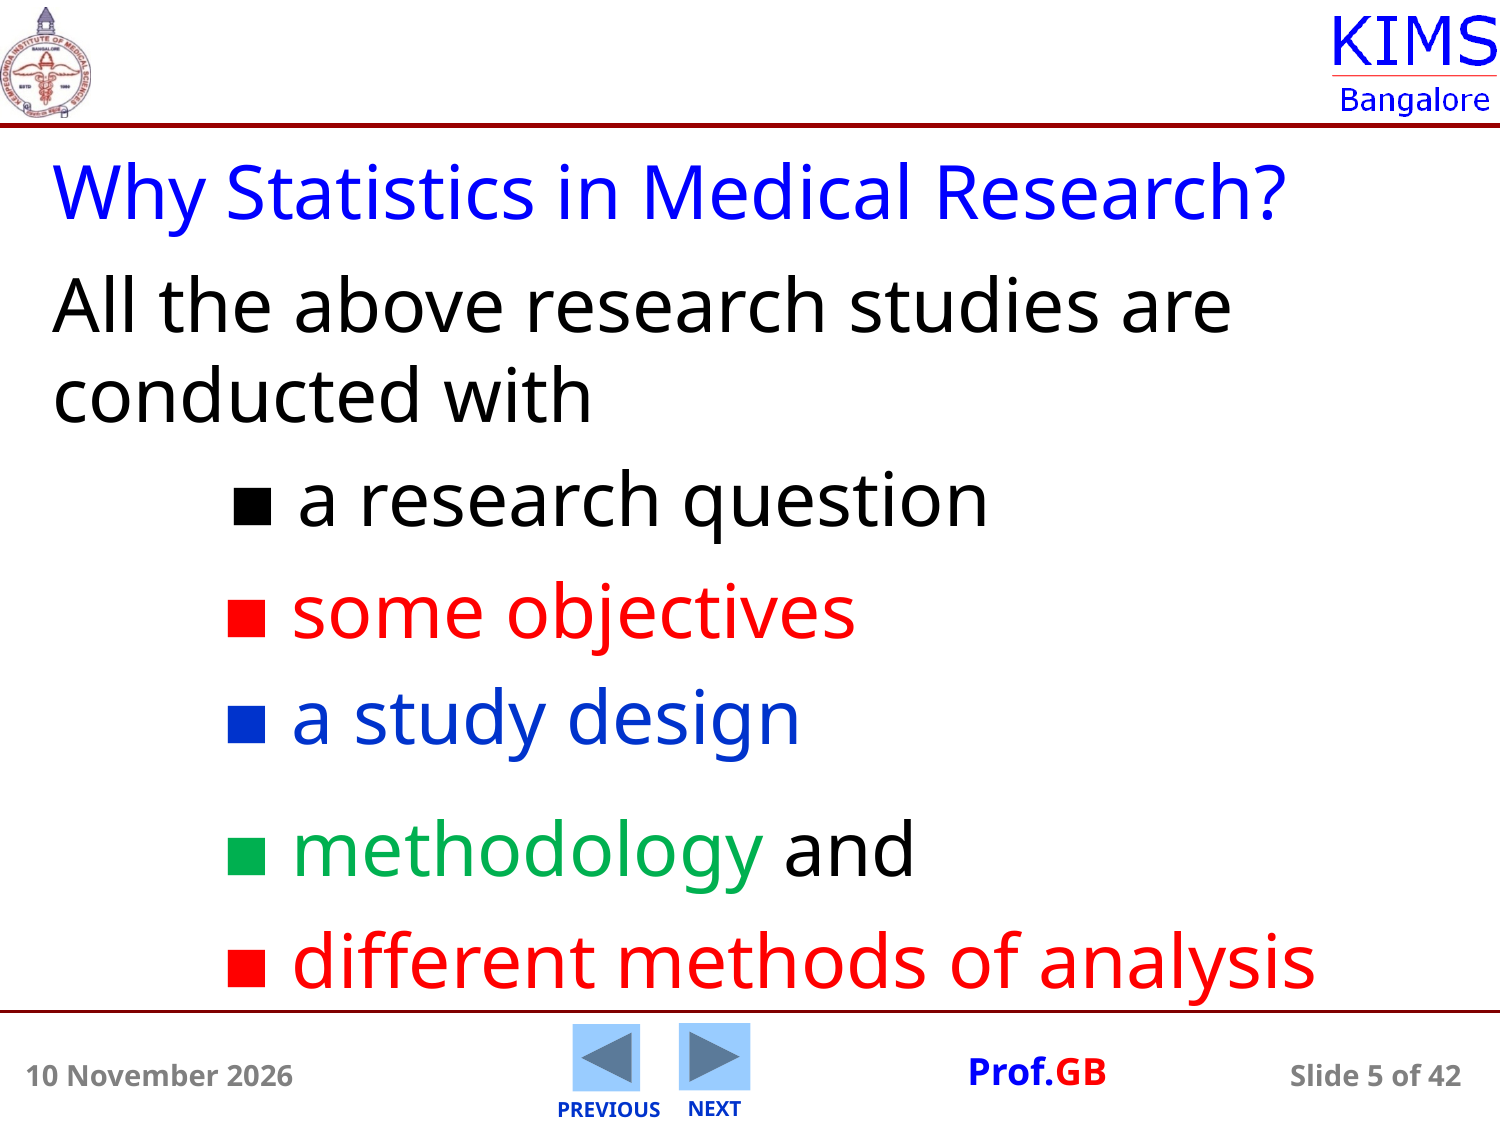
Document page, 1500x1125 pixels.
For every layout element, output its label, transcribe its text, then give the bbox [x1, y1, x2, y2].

text_box ▪ a study design [37, 662, 1463, 768]
text_box ▪ a research question [62, 443, 1400, 549]
text_box ▪ different methods of analysis [37, 906, 1463, 1012]
picture [0, 7, 91, 118]
picture [1330, 12, 1500, 118]
text_box Why Statistics in Medical Research? [37, 137, 1463, 243]
text_box ▪ methodology and [37, 793, 1463, 899]
text_box All the above research studies are conducted with [37, 249, 1463, 445]
text_box ▪ some objectives [37, 556, 1463, 662]
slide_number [10, 1051, 396, 1103]
